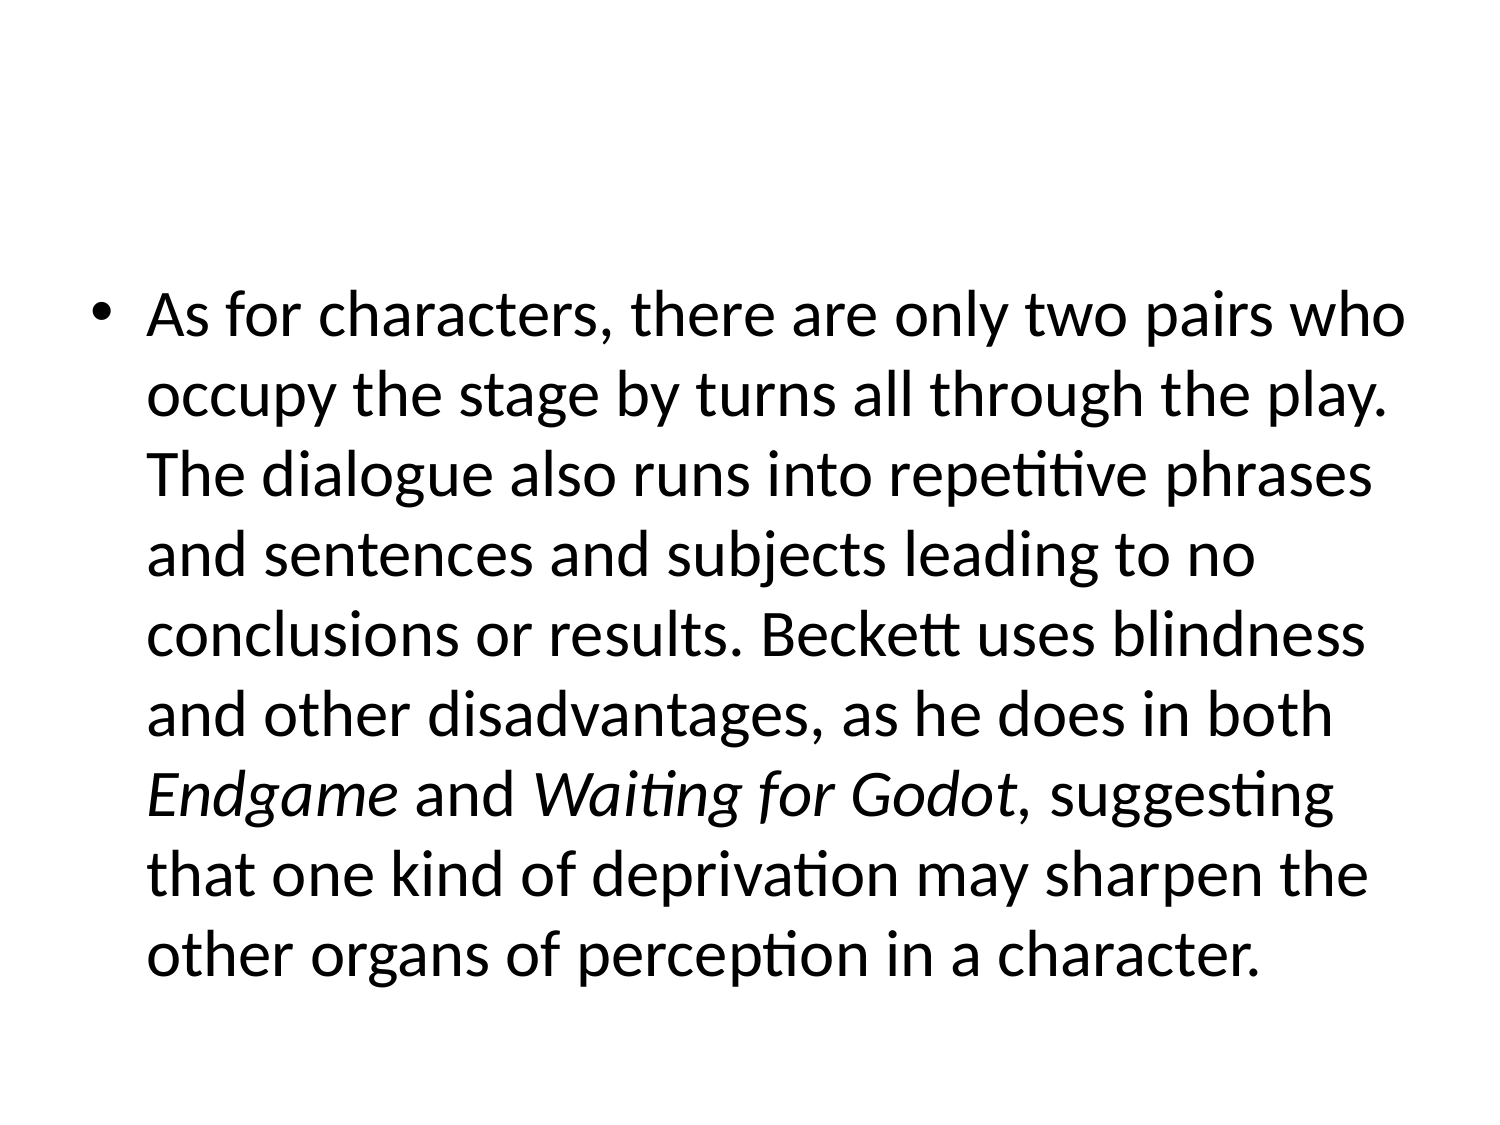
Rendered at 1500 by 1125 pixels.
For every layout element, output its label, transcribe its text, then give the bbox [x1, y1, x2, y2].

list As for characters, there are only two pairs who occupy the stage by turns all through the play. The dialogue also runs into repetitive phrases and sentences and subjects leading to no conclusions or results. Beckett uses blindness and other disadvantages, as he does in both Endgame and Waiting for Godot, suggesting that one kind of deprivation may sharpen the other organs of perception in a character. [75, 262, 1425, 1005]
